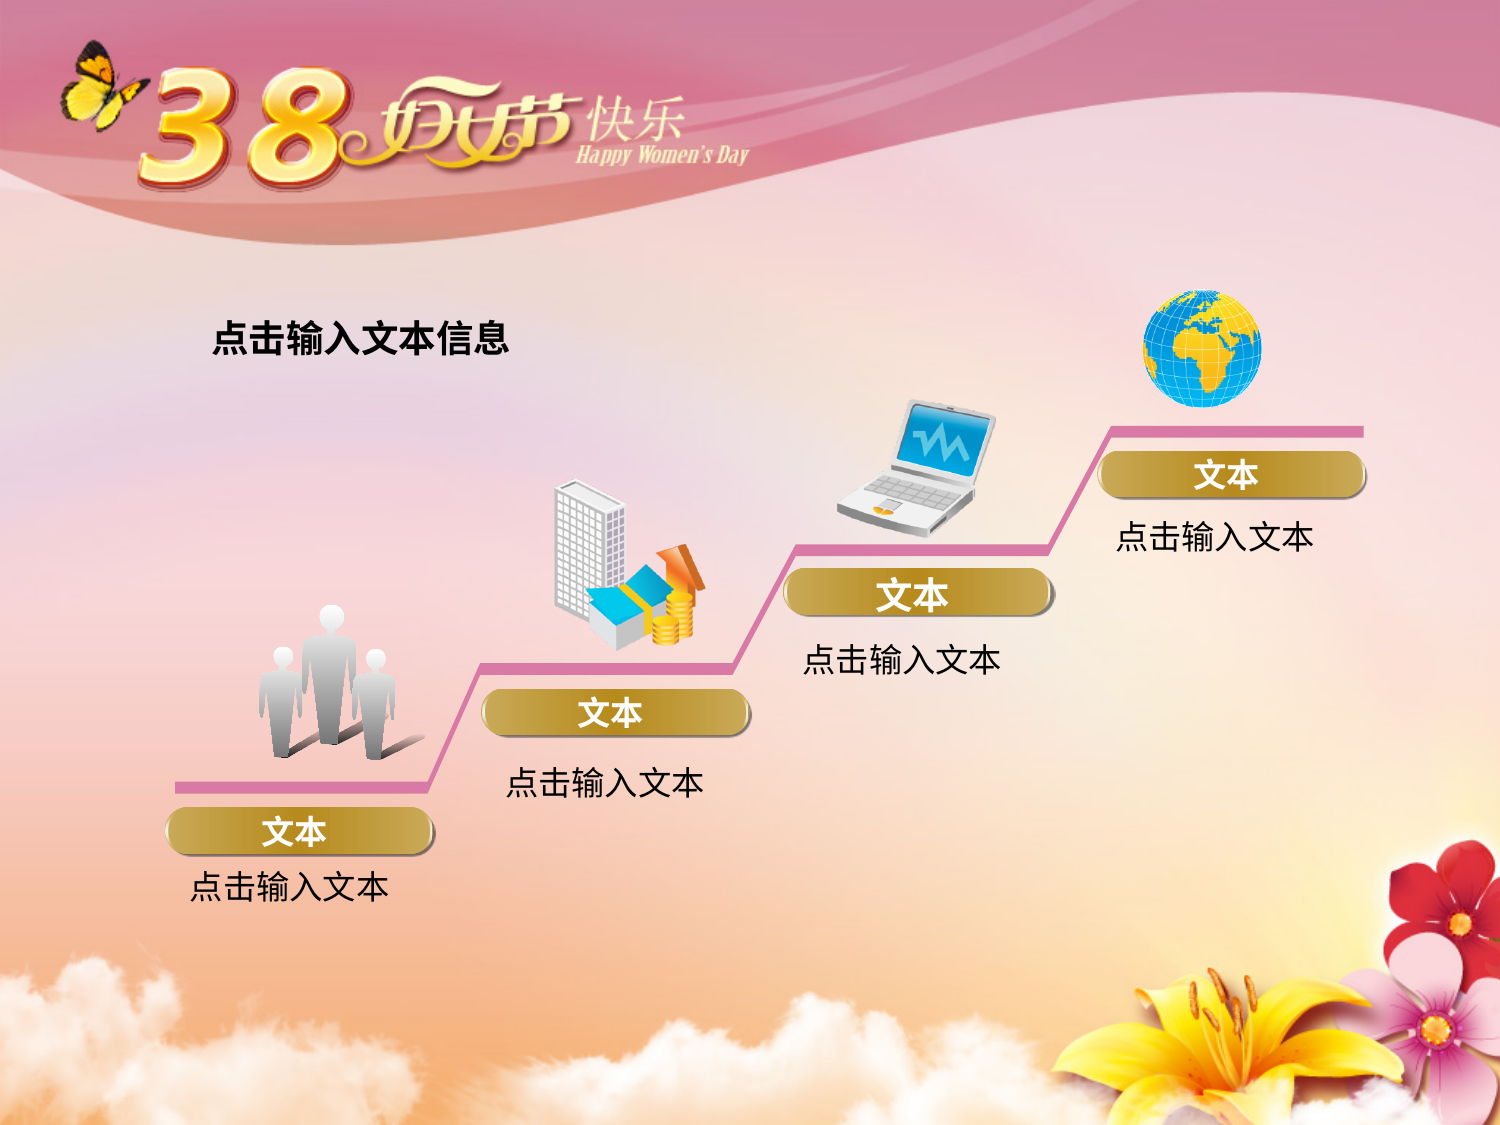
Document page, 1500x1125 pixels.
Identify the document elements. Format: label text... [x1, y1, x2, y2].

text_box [782, 567, 1052, 615]
text_box [175, 579, 777, 794]
text_box 点击输入文本信息 [196, 308, 818, 368]
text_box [1097, 450, 1366, 498]
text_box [480, 688, 750, 736]
text_box 点击输入文本 [788, 631, 1051, 687]
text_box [164, 807, 434, 855]
text_box [784, 461, 1092, 566]
picture [0, 0, 1500, 1125]
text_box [259, 604, 428, 760]
text_box 点击输入文本 [175, 859, 438, 914]
text_box 点击输入文本 [1100, 509, 1364, 564]
text_box [1099, 425, 1364, 448]
text_box 点击输入文本 [490, 754, 754, 810]
